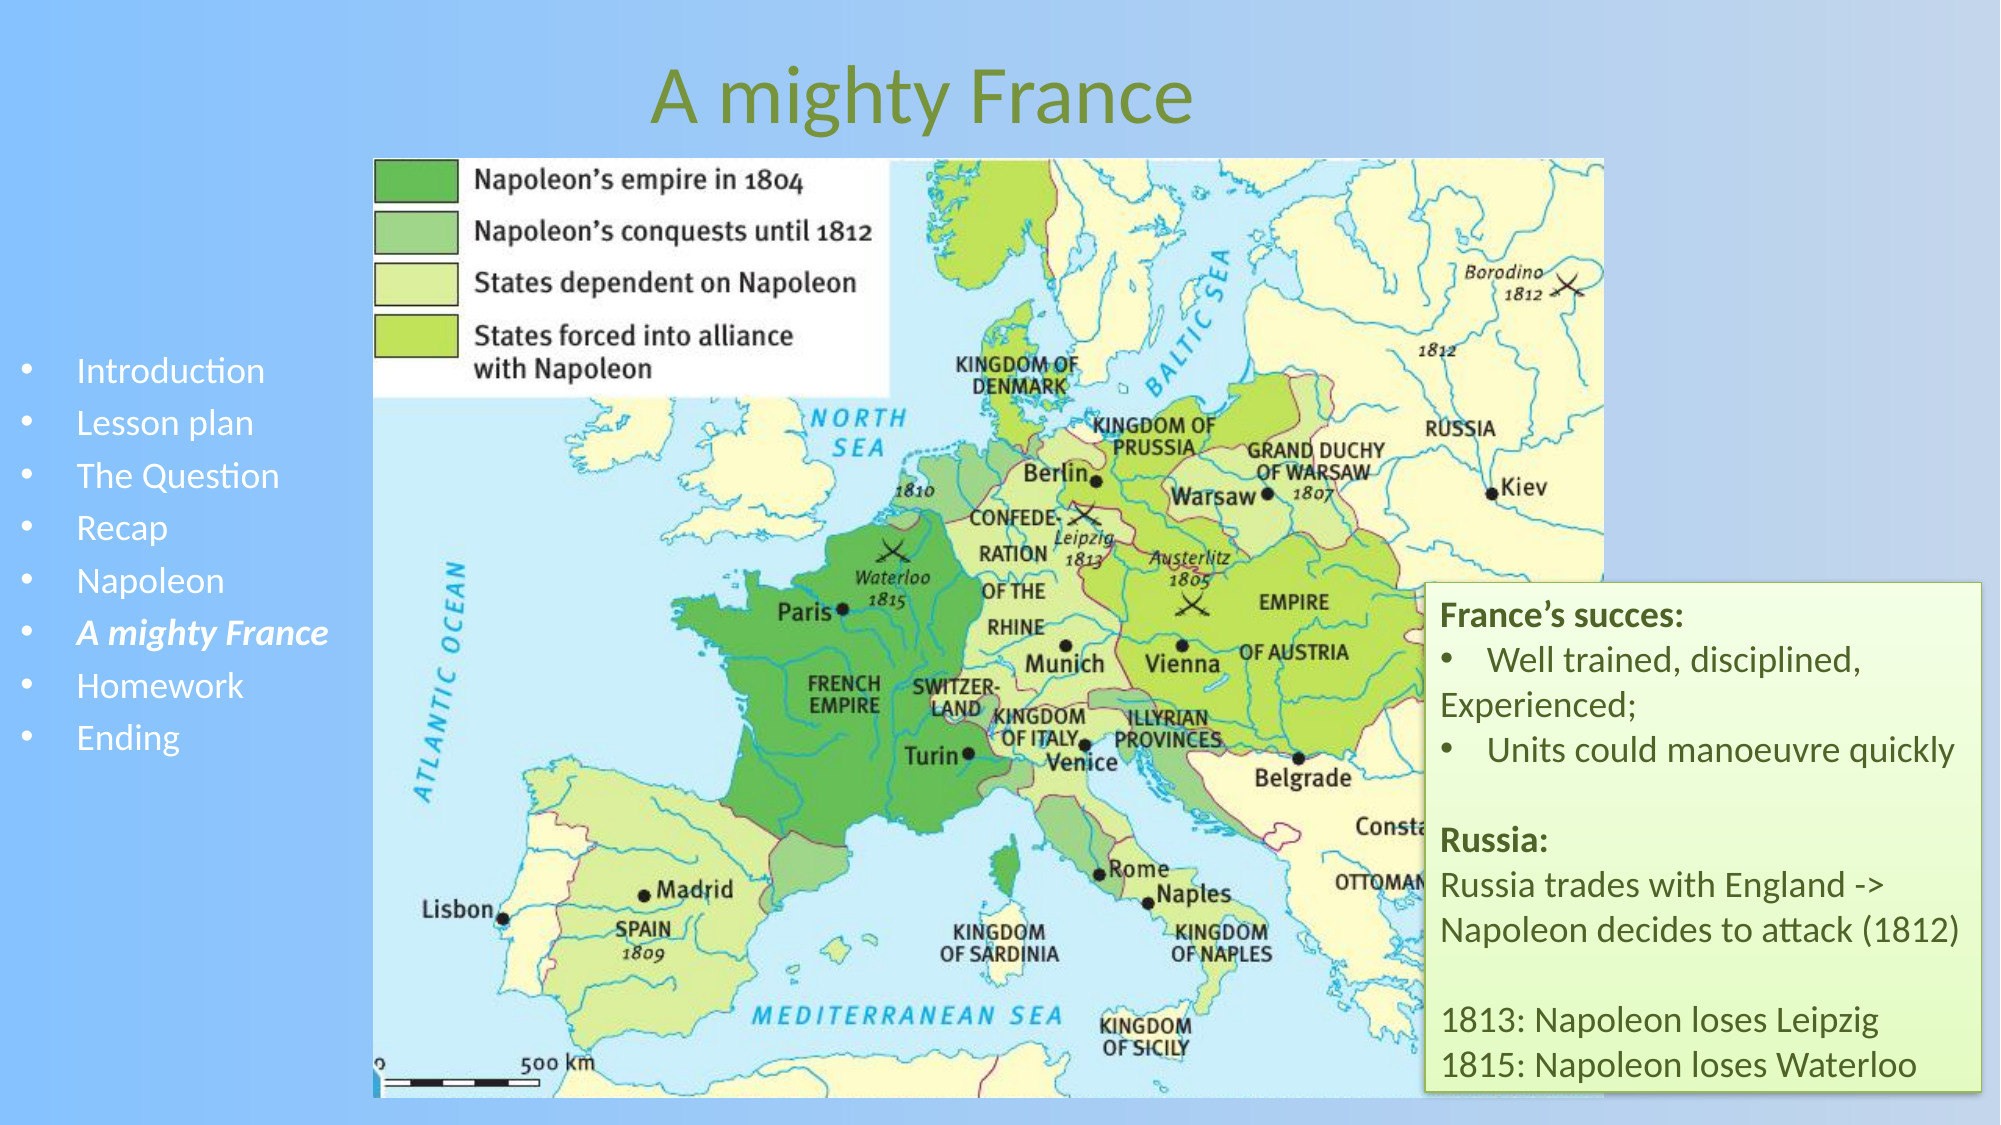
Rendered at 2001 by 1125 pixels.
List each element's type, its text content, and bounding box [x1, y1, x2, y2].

text_box Introduction Lesson plan The Question Recap Napoleon A mighty France Homework Ending [5, 338, 368, 1081]
text_box A mighty France [444, 19, 1402, 156]
text_box France’s succes: Well trained, disciplined, Experienced; Units could manoeuvre quickly Russia: Russia trades with England -> Napoleon decides to attack (1812) 1813: Napoleon loses Leipzig 1815: Napoleon loses Waterloo [1609, 582, 1982, 1093]
picture [373, 158, 1604, 1098]
